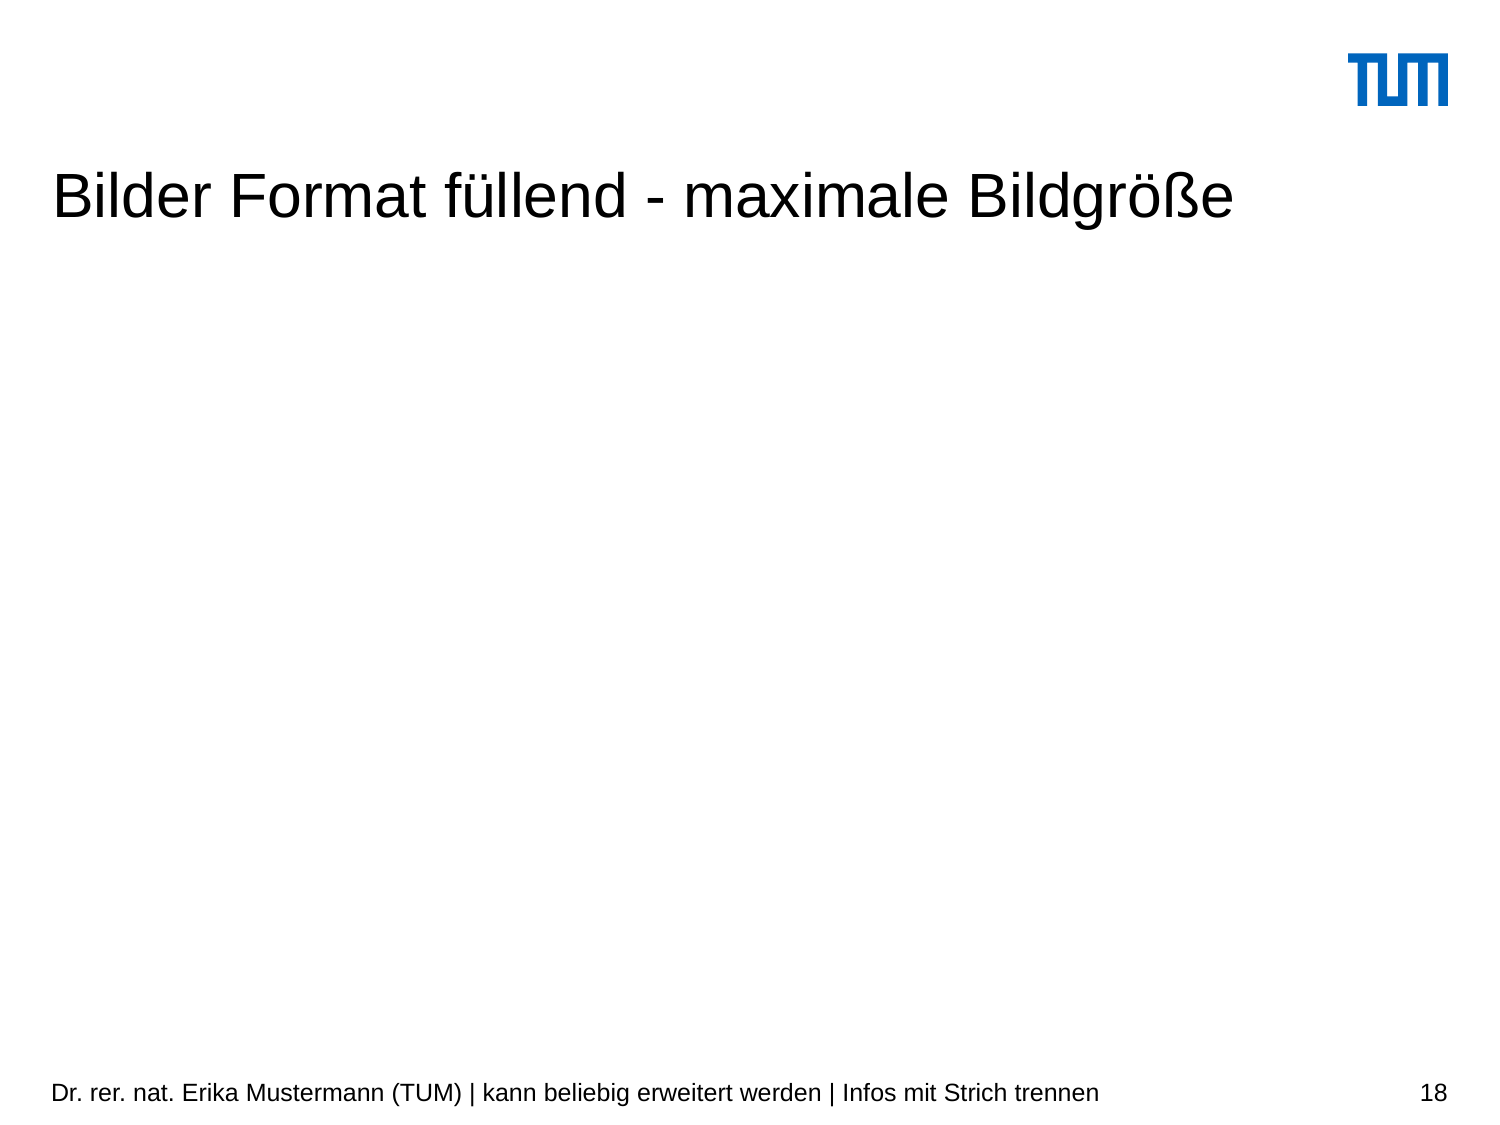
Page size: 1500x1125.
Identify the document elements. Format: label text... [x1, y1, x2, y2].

picture [0, 277, 1500, 1125]
title Bilder Format füllend - maximale Bildgröße [52, 162, 1449, 231]
